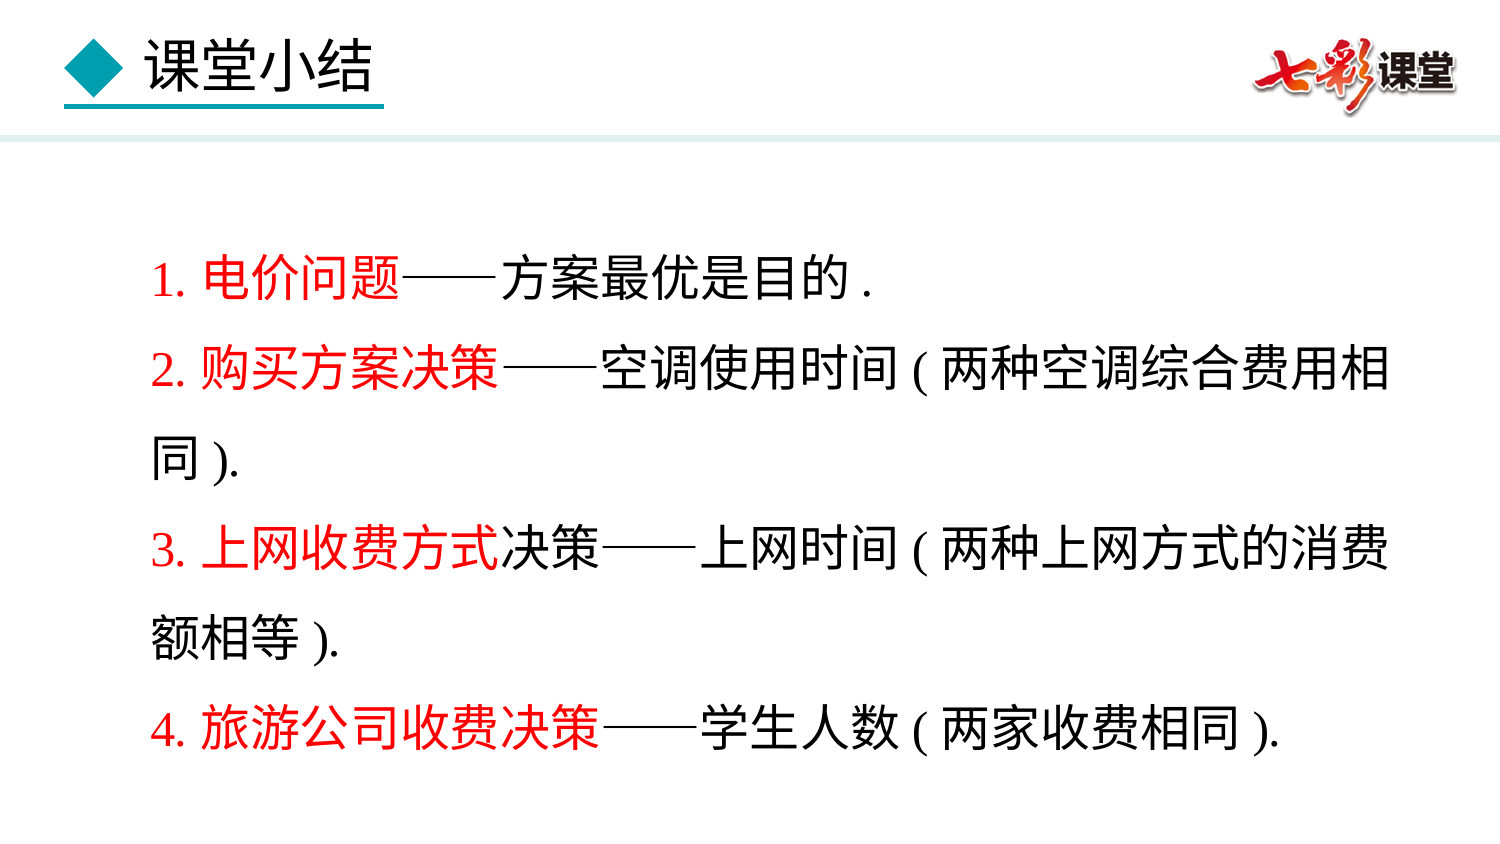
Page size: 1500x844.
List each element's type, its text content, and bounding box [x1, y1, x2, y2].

text_box 1.电价问题——方案最优是目的. 2.购买方案决策——空调使用时间(两种空调综合费用相同). 3.上网收费方式决策——上网时间(两种上网方式的消费额相等). 4.旅游公司收费决策——学生人数(两家收费相同). [135, 209, 1447, 764]
picture [1249, 32, 1461, 118]
